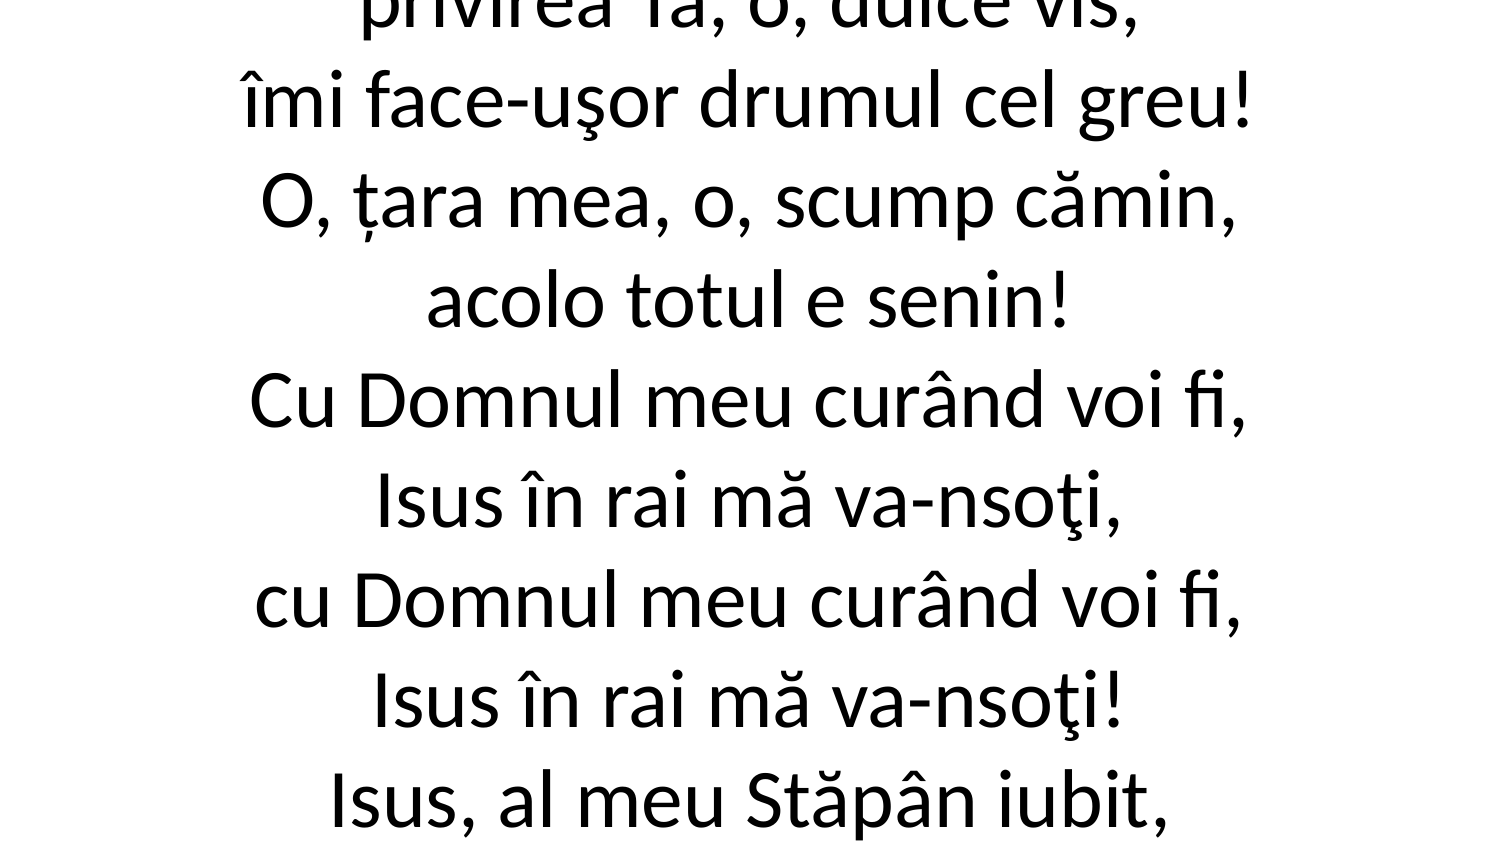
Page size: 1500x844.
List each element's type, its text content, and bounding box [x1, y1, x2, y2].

text_box 1. O, țara mea, o, Paradis, spre tine-alerg luptând mereu, privirea Ta, o, dulce vis, îmi face-uşor drumul cel greu! O, țara mea, o, scump cămin, acolo totul e senin! Cu Domnul meu curând voi fi, Isus în rai mă va-nsoţi, cu Domnul meu curând voi fi, Isus în rai mă va-nsoţi! Isus, al meu Stăpân iubit, Domneşte-acolo ca-Mpărat, de-ai Săi aleşi El e slăvit, de oşti cereşti e-nconjurat! [220, 0, 1280, 844]
